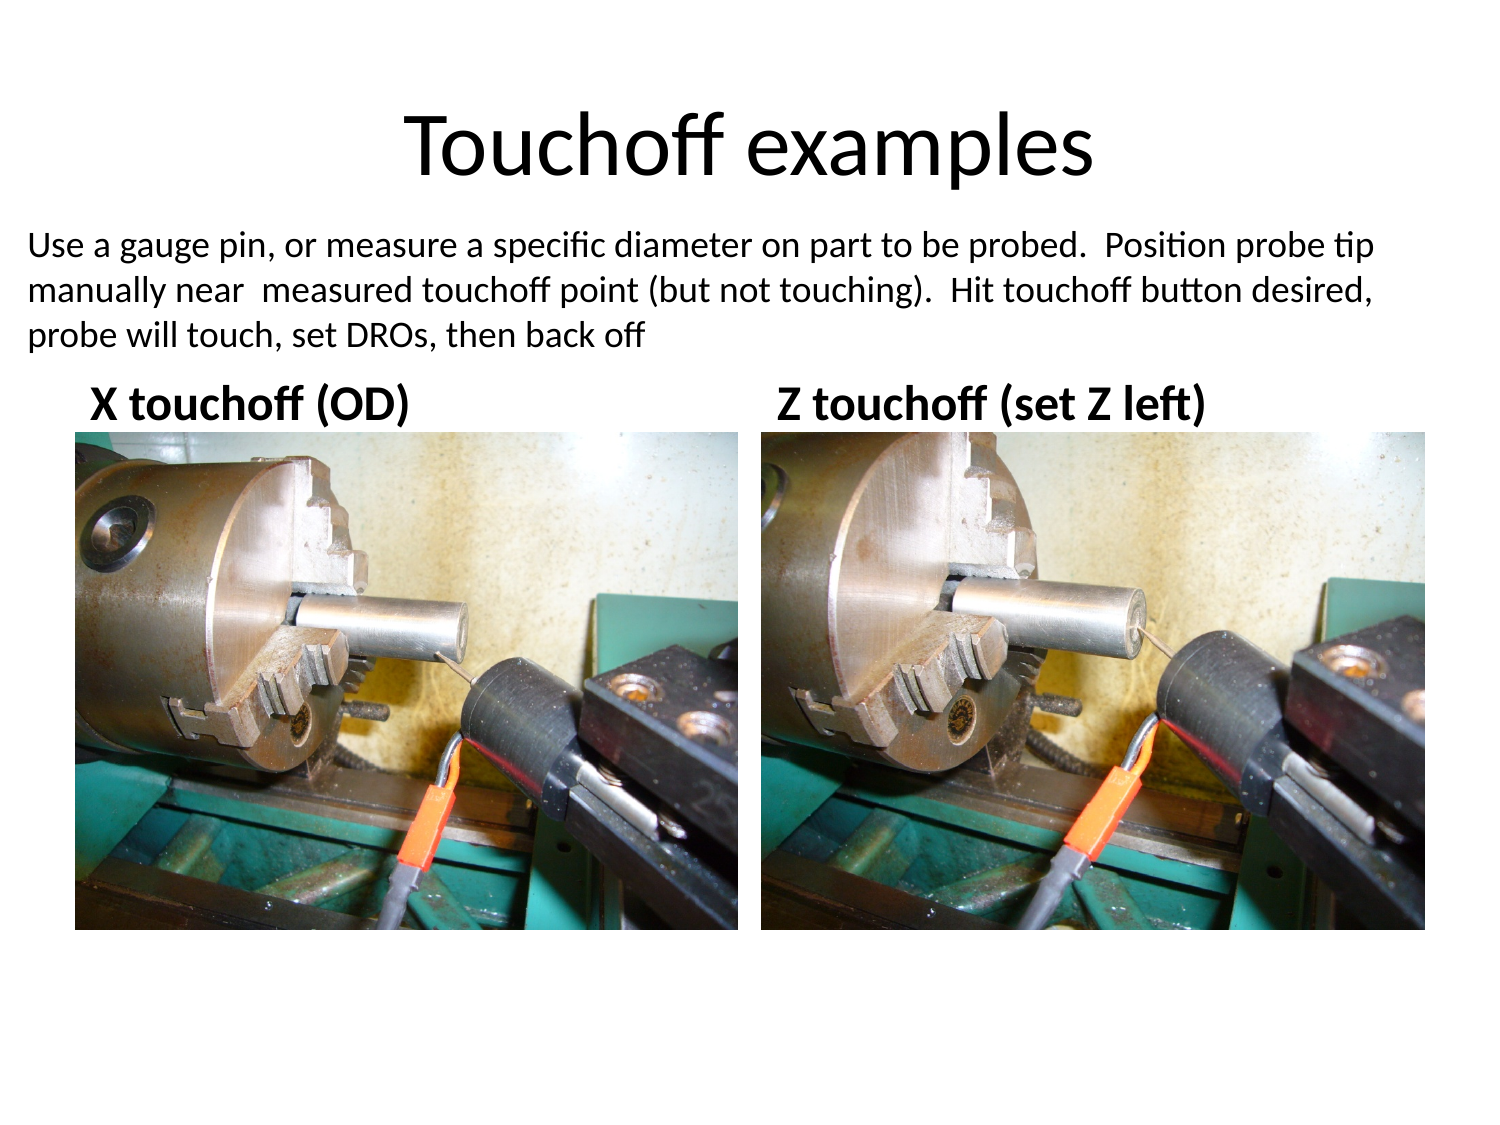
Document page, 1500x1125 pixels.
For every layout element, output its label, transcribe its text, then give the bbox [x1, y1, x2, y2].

title Touchoff examples [75, 45, 1425, 212]
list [74, 432, 738, 930]
text_box Use a gauge pin, or measure a specific diameter on part to be probed. Position probe tip manually near measured touchoff point (but not touching). Hit touchoff button desired, probe will touch, set DROs, then back off [12, 212, 1463, 363]
list Z touchoff (set Z left) [761, 363, 1425, 431]
list X touchoff (OD) [75, 363, 738, 431]
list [761, 431, 1426, 930]
